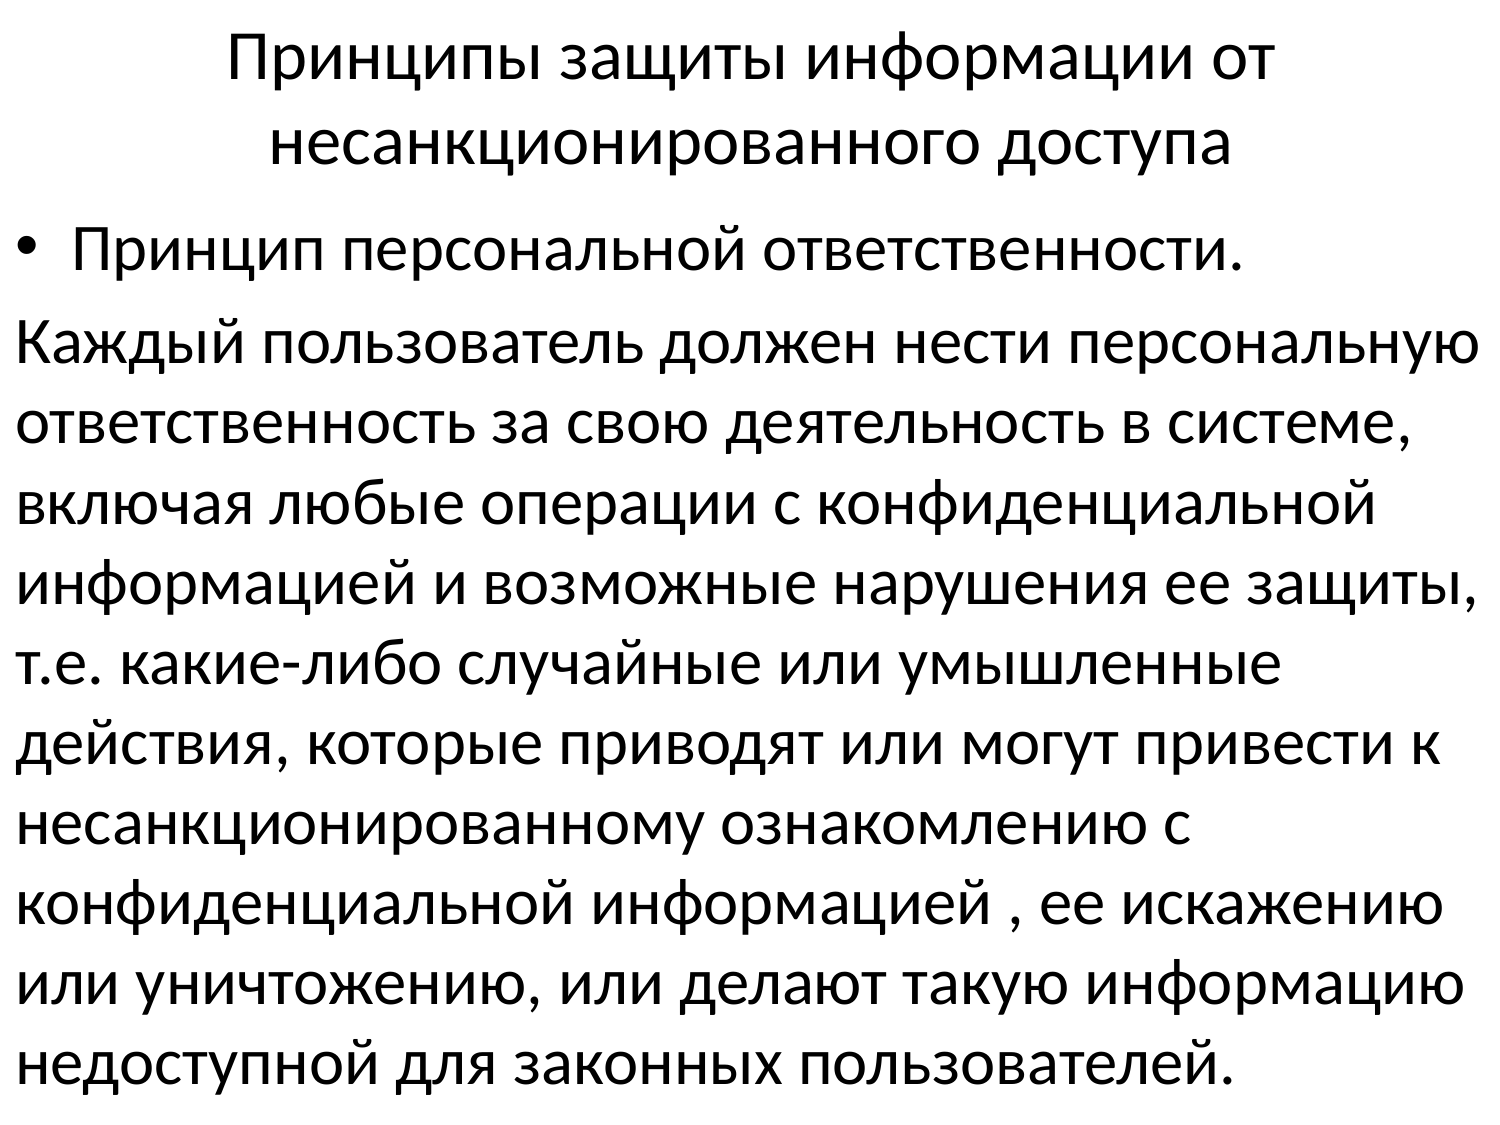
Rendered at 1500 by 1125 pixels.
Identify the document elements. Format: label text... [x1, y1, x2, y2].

title Принципы защиты информации от несанкционированного доступа [76, 0, 1427, 188]
list Принцип персональной ответственности. Каждый пользователь должен нести персональную ответственность за свою деятельность в системе, включая любые операции с конфиденциальной информацией и возможные нарушения ее защиты, т.е. какие-либо случайные или умышленные действия, которые приводят или могут привести к несанкционированному ознакомлению с конфиденциальной информацией , ее искажению или уничтожению, или делают такую информацию недоступной для законных пользователей. [0, 196, 1500, 1125]
